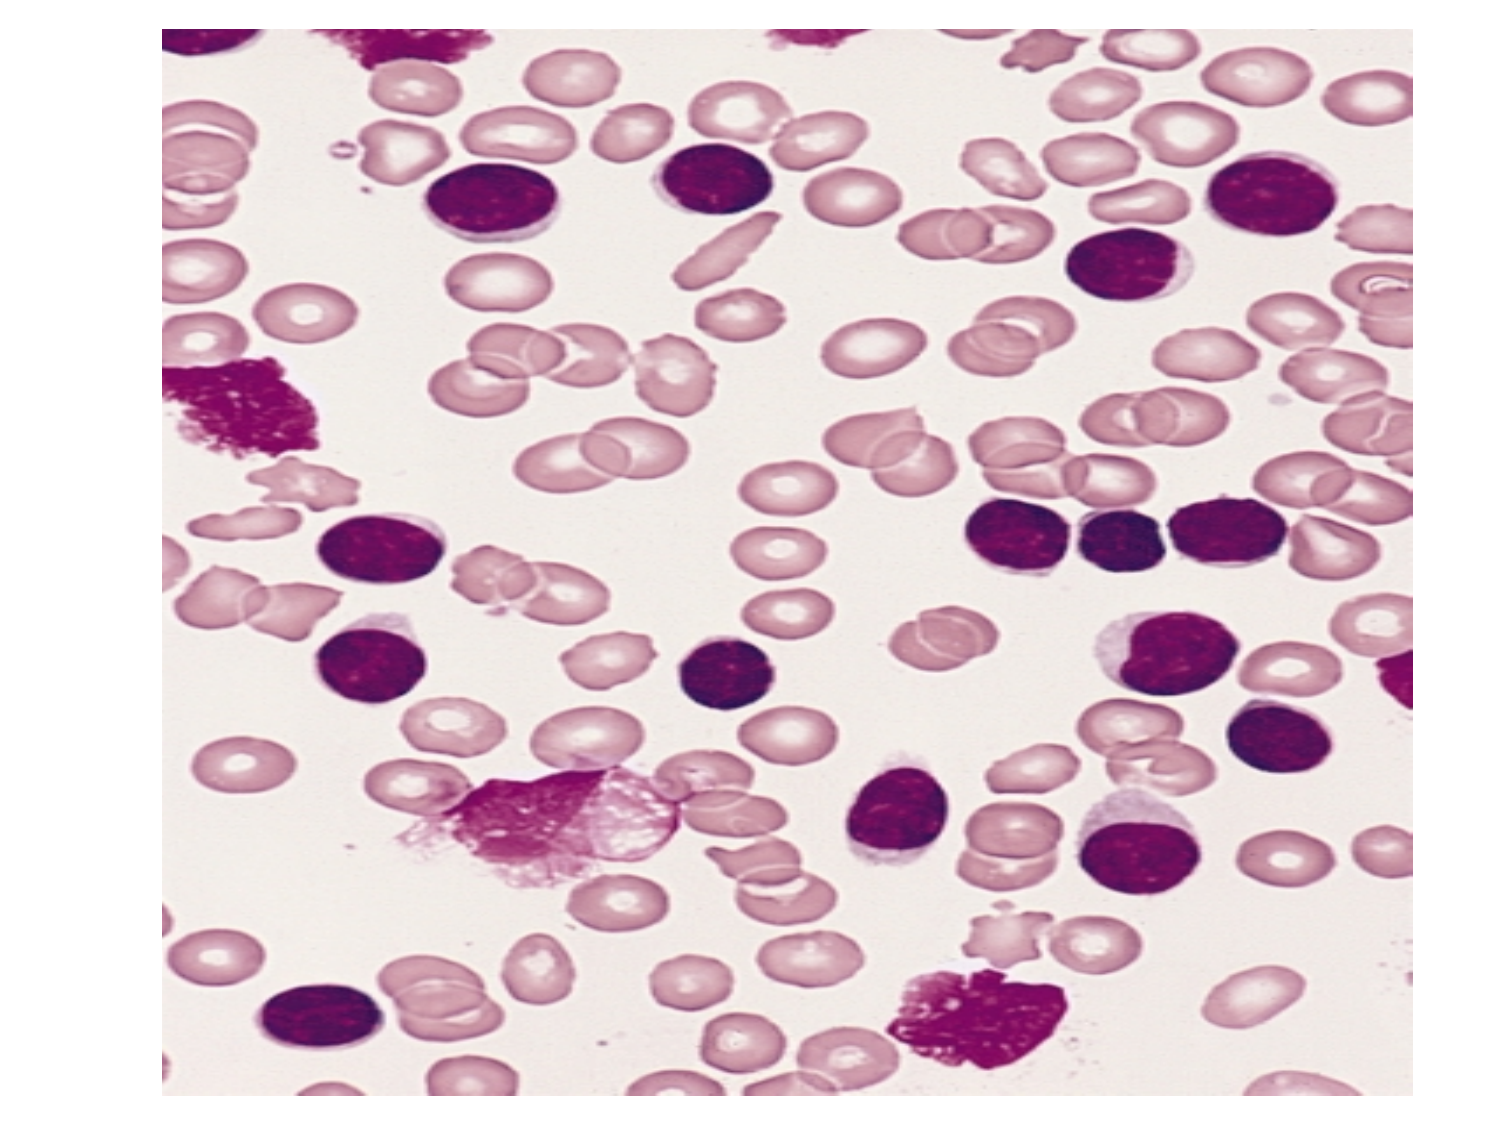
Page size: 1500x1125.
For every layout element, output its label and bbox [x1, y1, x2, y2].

picture [162, 28, 1413, 1096]
